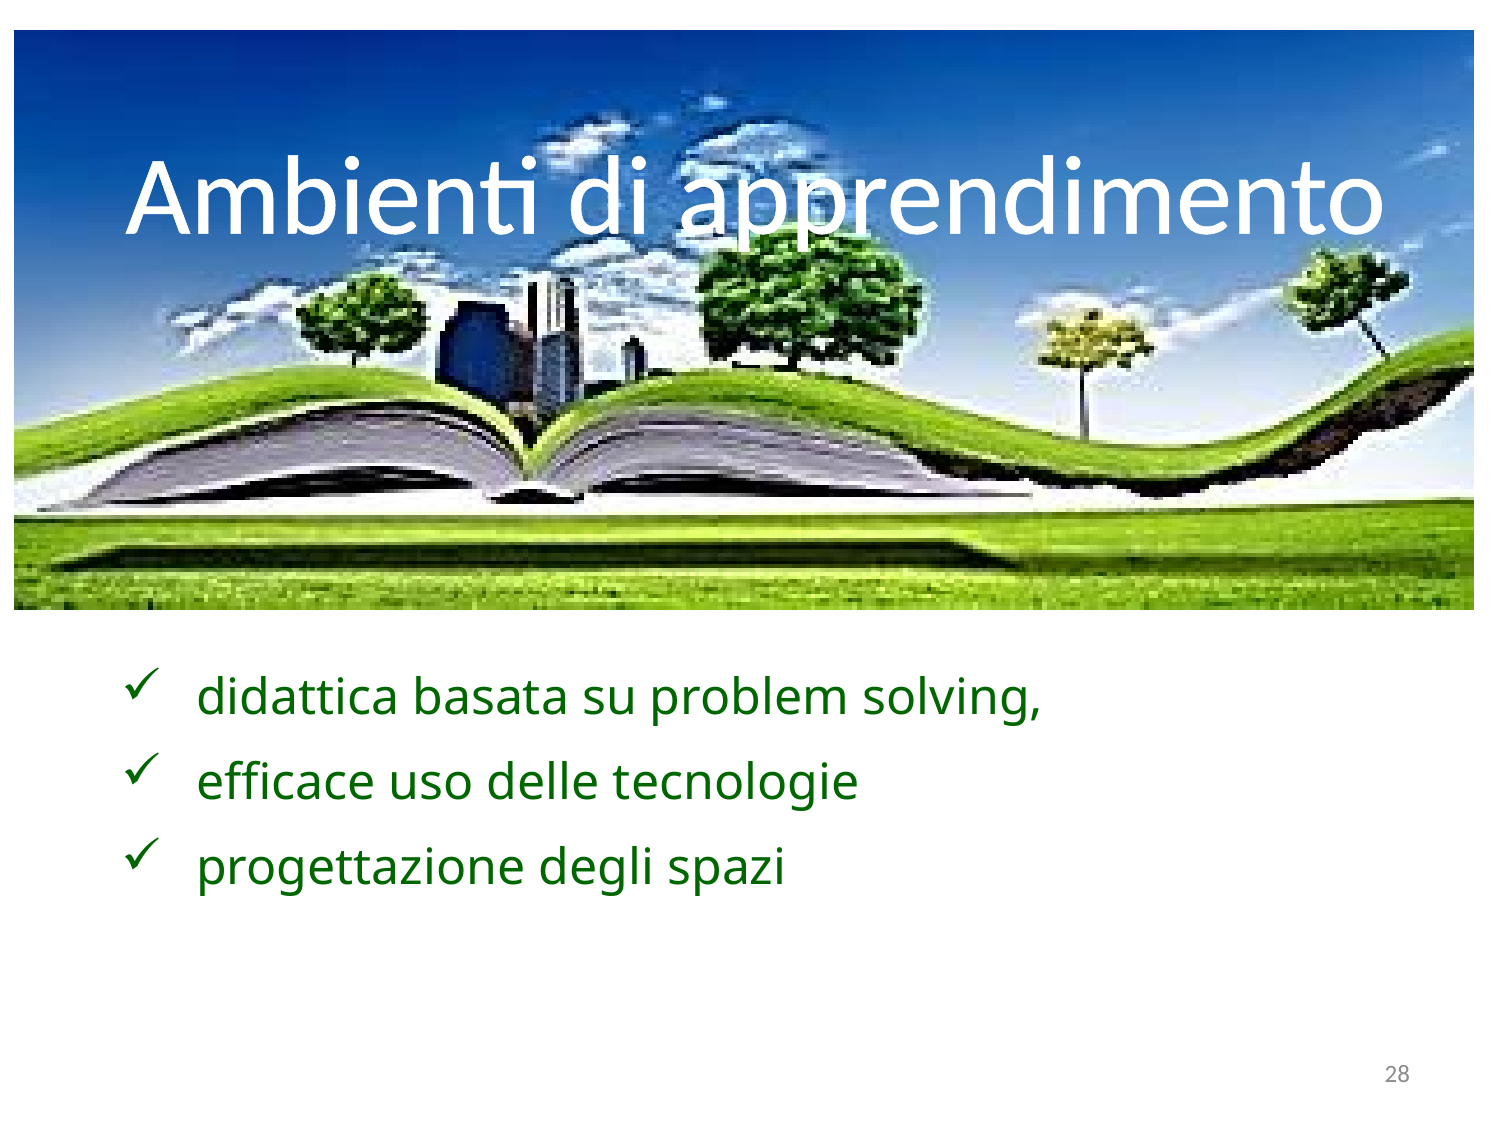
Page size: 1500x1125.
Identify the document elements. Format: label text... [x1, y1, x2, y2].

text_box didattica basata su problem solving, efficace uso delle tecnologie progettazione degli spazi [76, 656, 1500, 902]
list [14, 30, 1474, 610]
slide_number 28 [1074, 1042, 1425, 1103]
